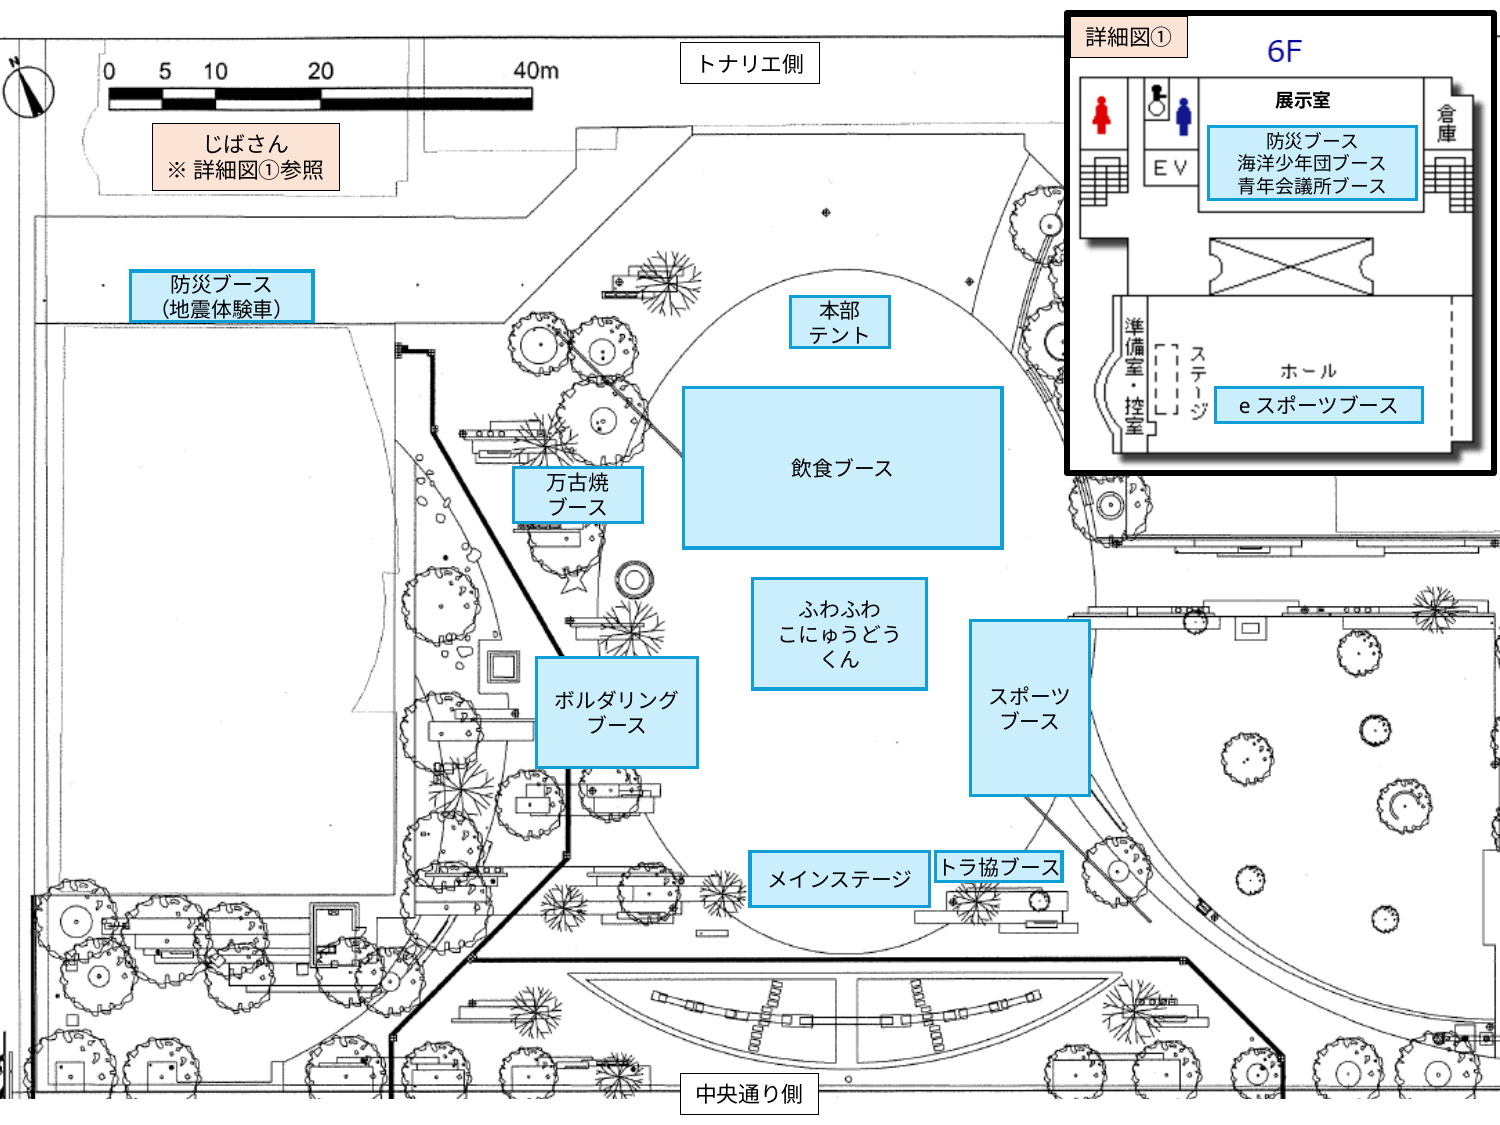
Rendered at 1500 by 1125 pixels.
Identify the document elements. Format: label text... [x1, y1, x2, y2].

picture [0, 15, 1500, 1099]
text_box 中央通り側 [680, 1099, 819, 1115]
